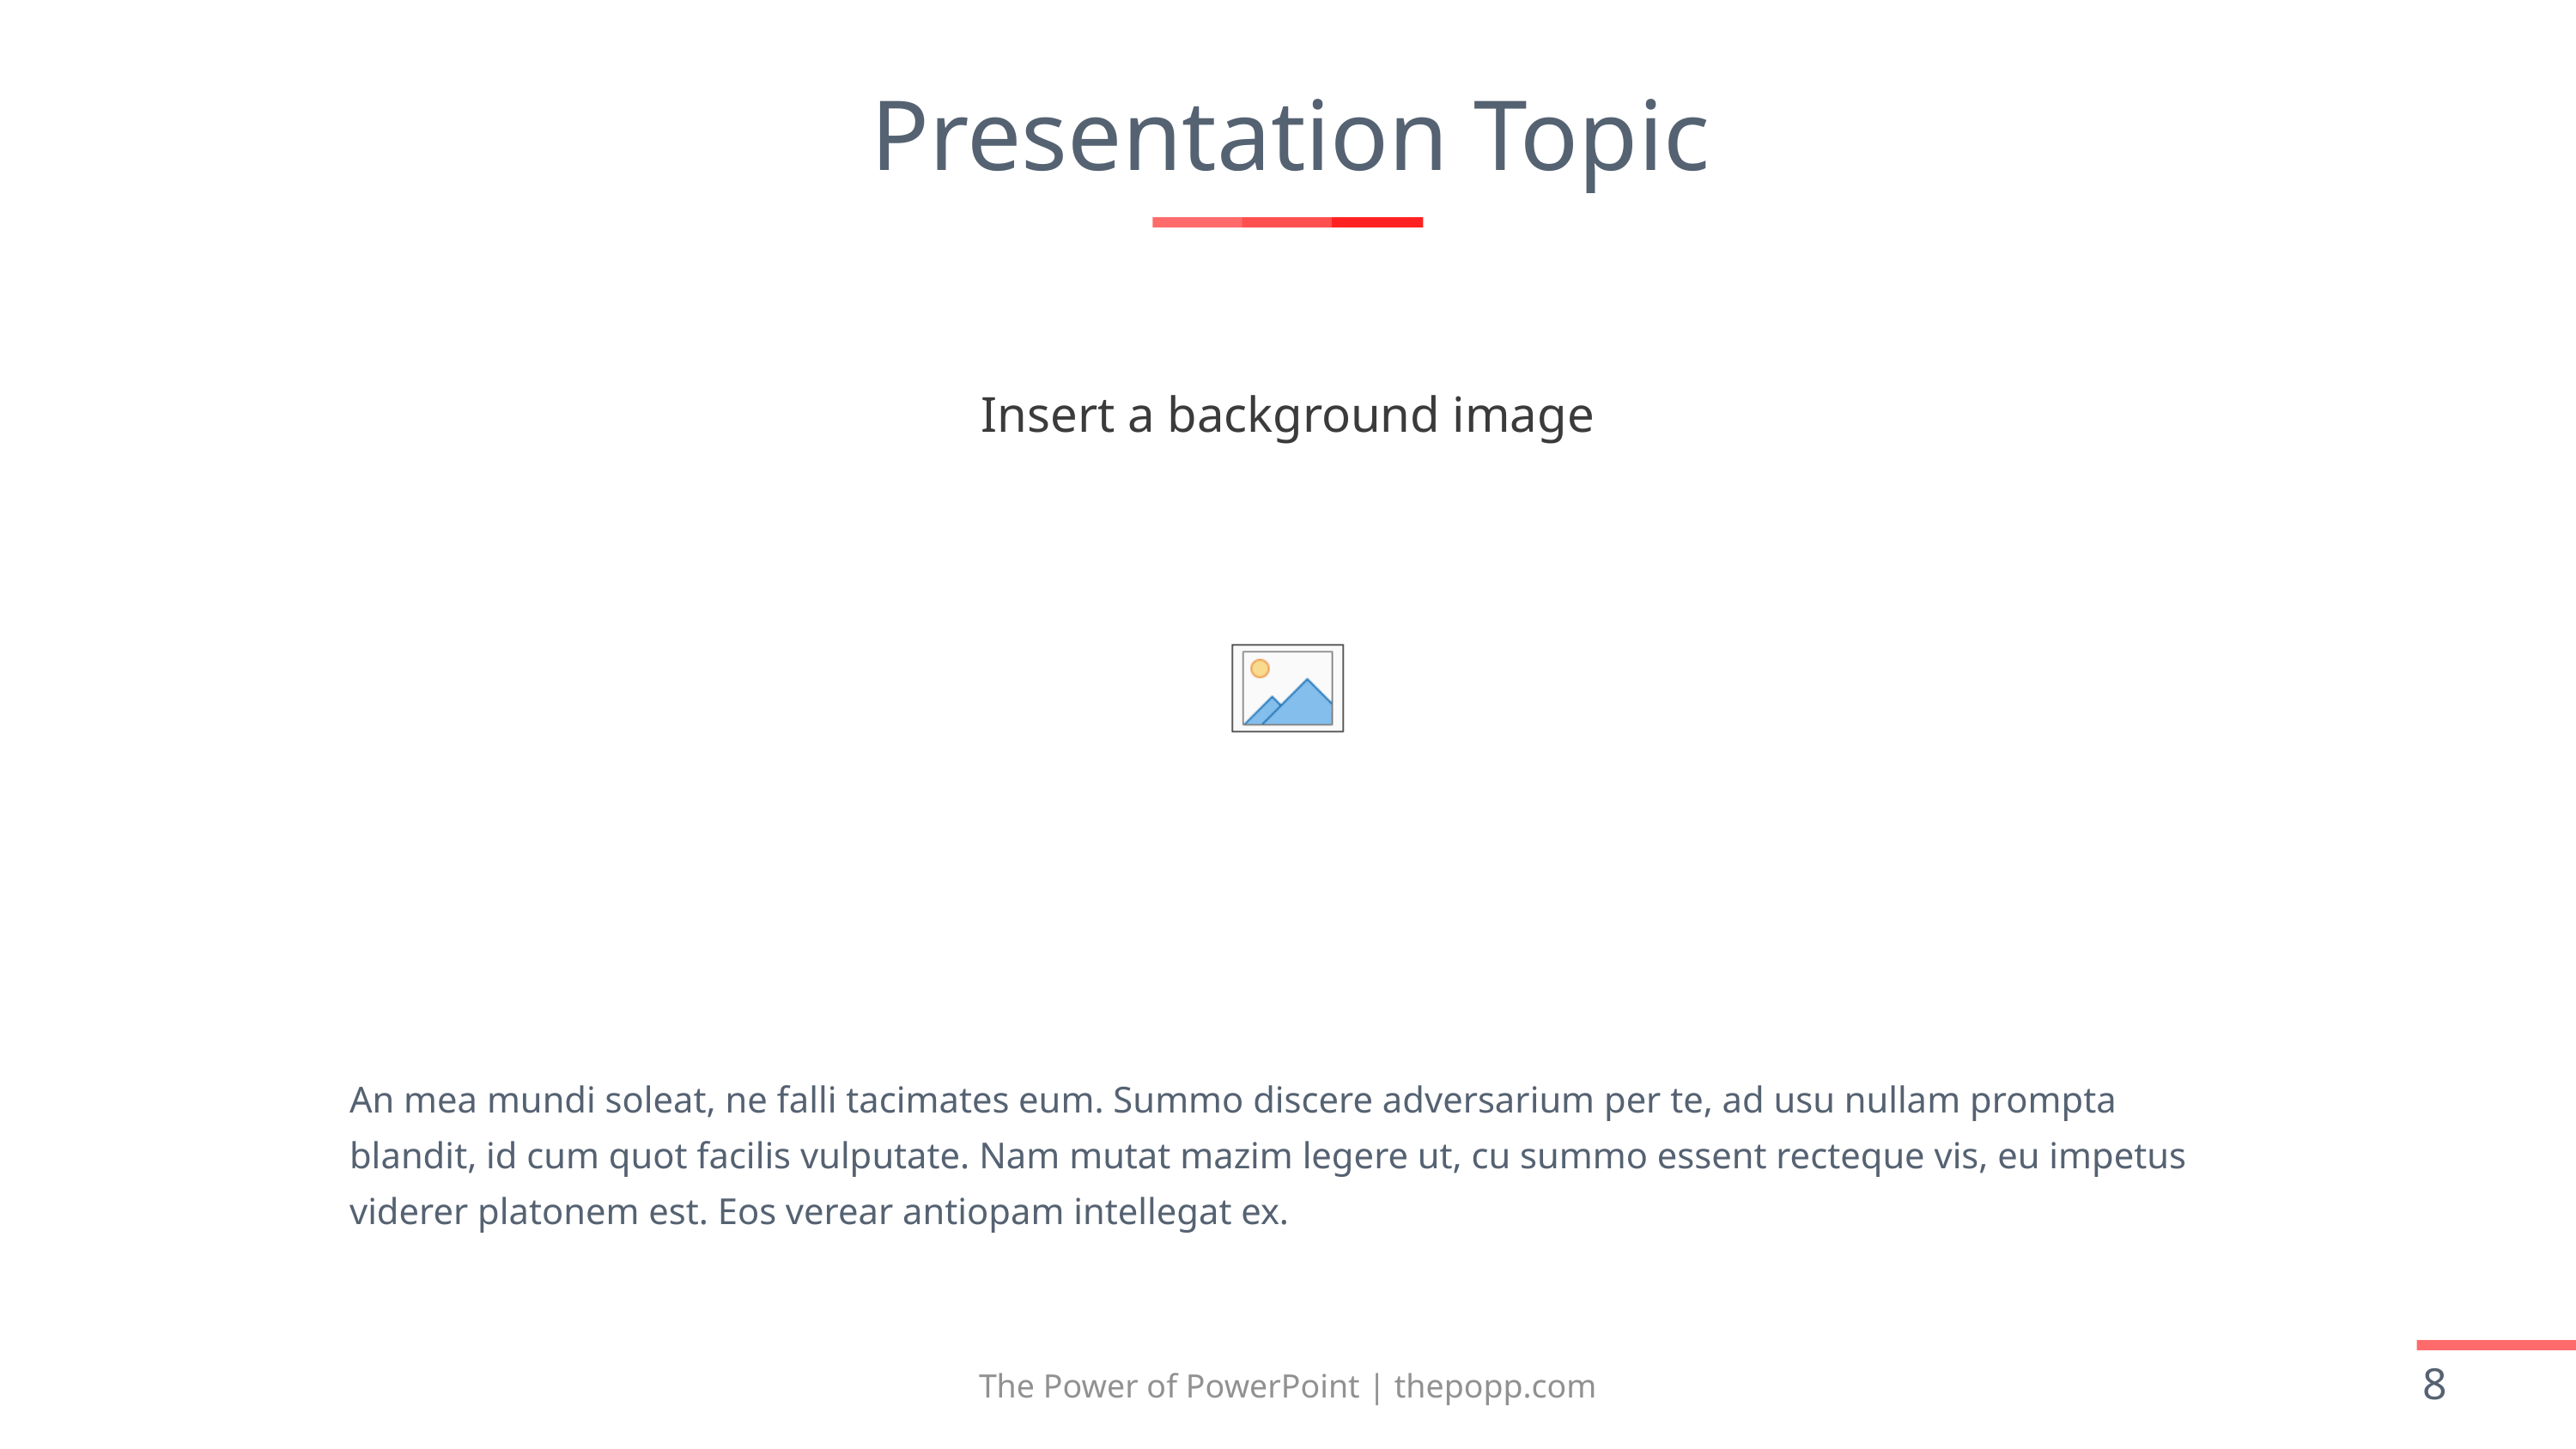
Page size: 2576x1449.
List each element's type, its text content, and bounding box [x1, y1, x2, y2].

picture [0, 378, 2576, 1000]
title Presentation Topic [69, 49, 2512, 230]
slide_number 8 [2409, 1351, 2576, 1421]
list An mea mundi soleat, ne falli tacimates eum. Summo discere adversarium per te, ad usu nullam prompta blandit, id cum quot facilis vulputate. Nam mutat mazim legere ut, cu summo essent recteque vis, eu impetus viderer platonem est. Eos verear antiopam intellegat ex. [337, 1026, 2239, 1270]
footer The Power of PowerPoint | thepopp.com [853, 1349, 1723, 1427]
